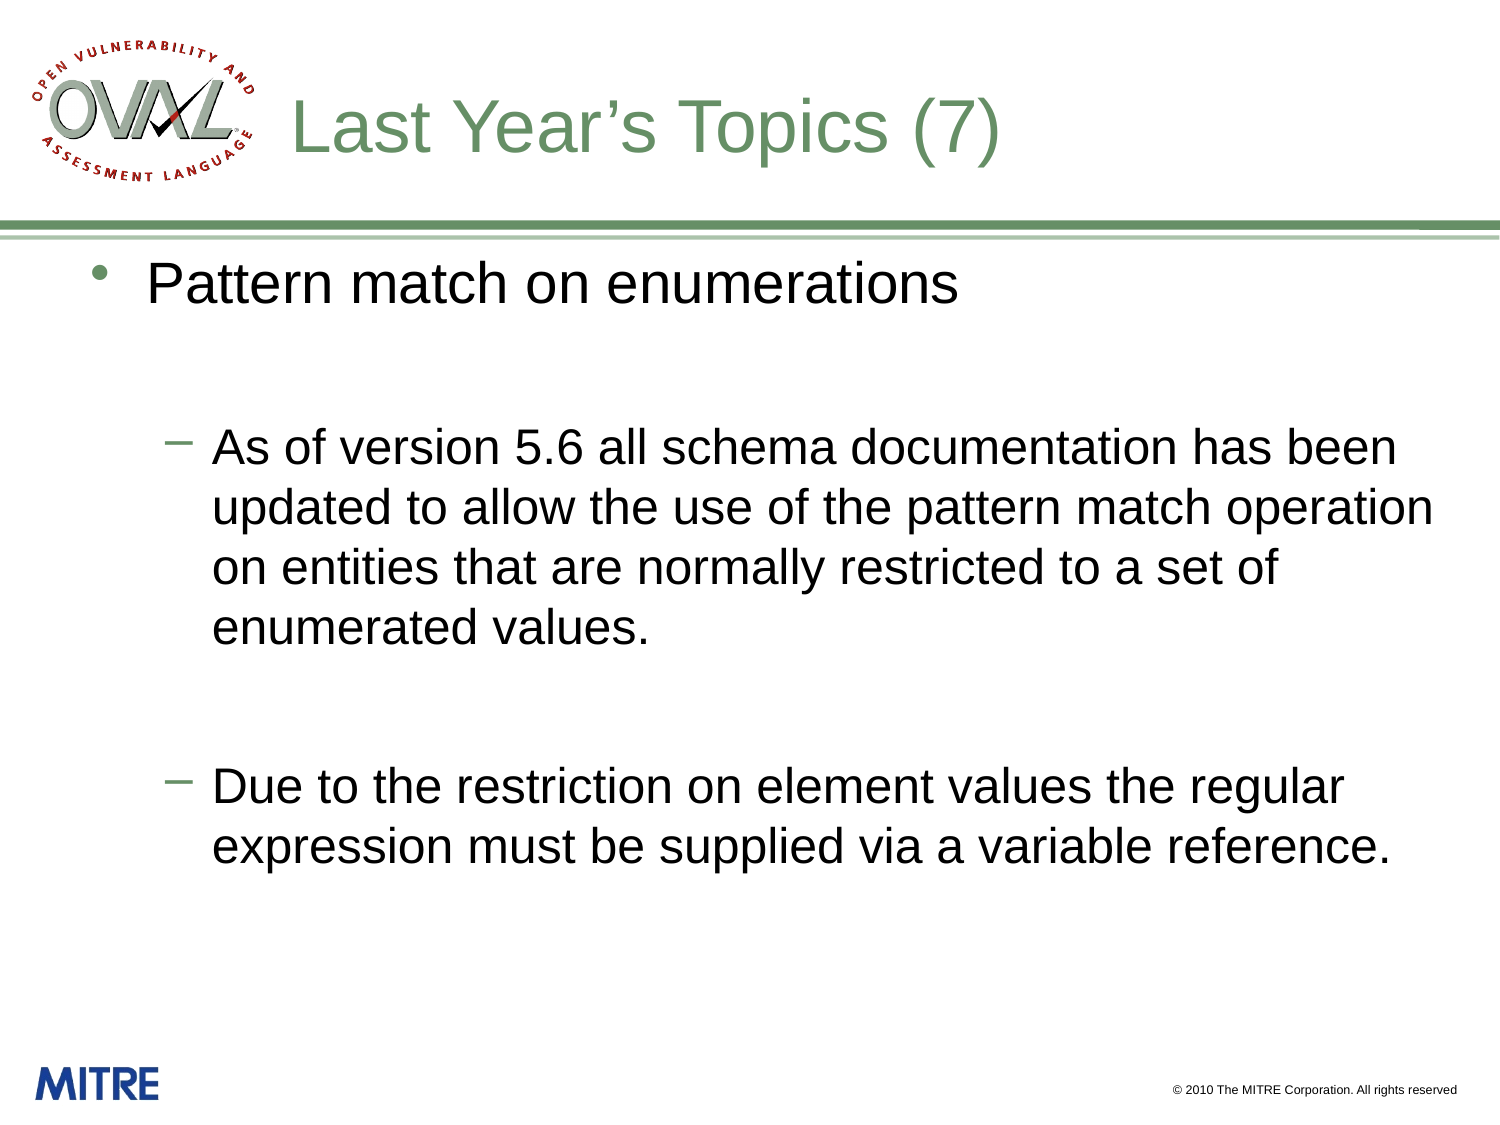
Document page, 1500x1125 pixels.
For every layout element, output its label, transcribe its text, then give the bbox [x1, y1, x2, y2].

list Pattern match on enumerations As of version 5.6 all schema documentation has been updated to allow the use of the pattern match operation on entities that are normally restricted to a set of enumerated values. Due to the restriction on element values the regular expression must be supplied via a variable reference. [74, 237, 1500, 990]
picture [30, 1064, 163, 1106]
picture [0, 0, 313, 238]
title Last Year’s Topics (7) [274, 44, 1438, 201]
